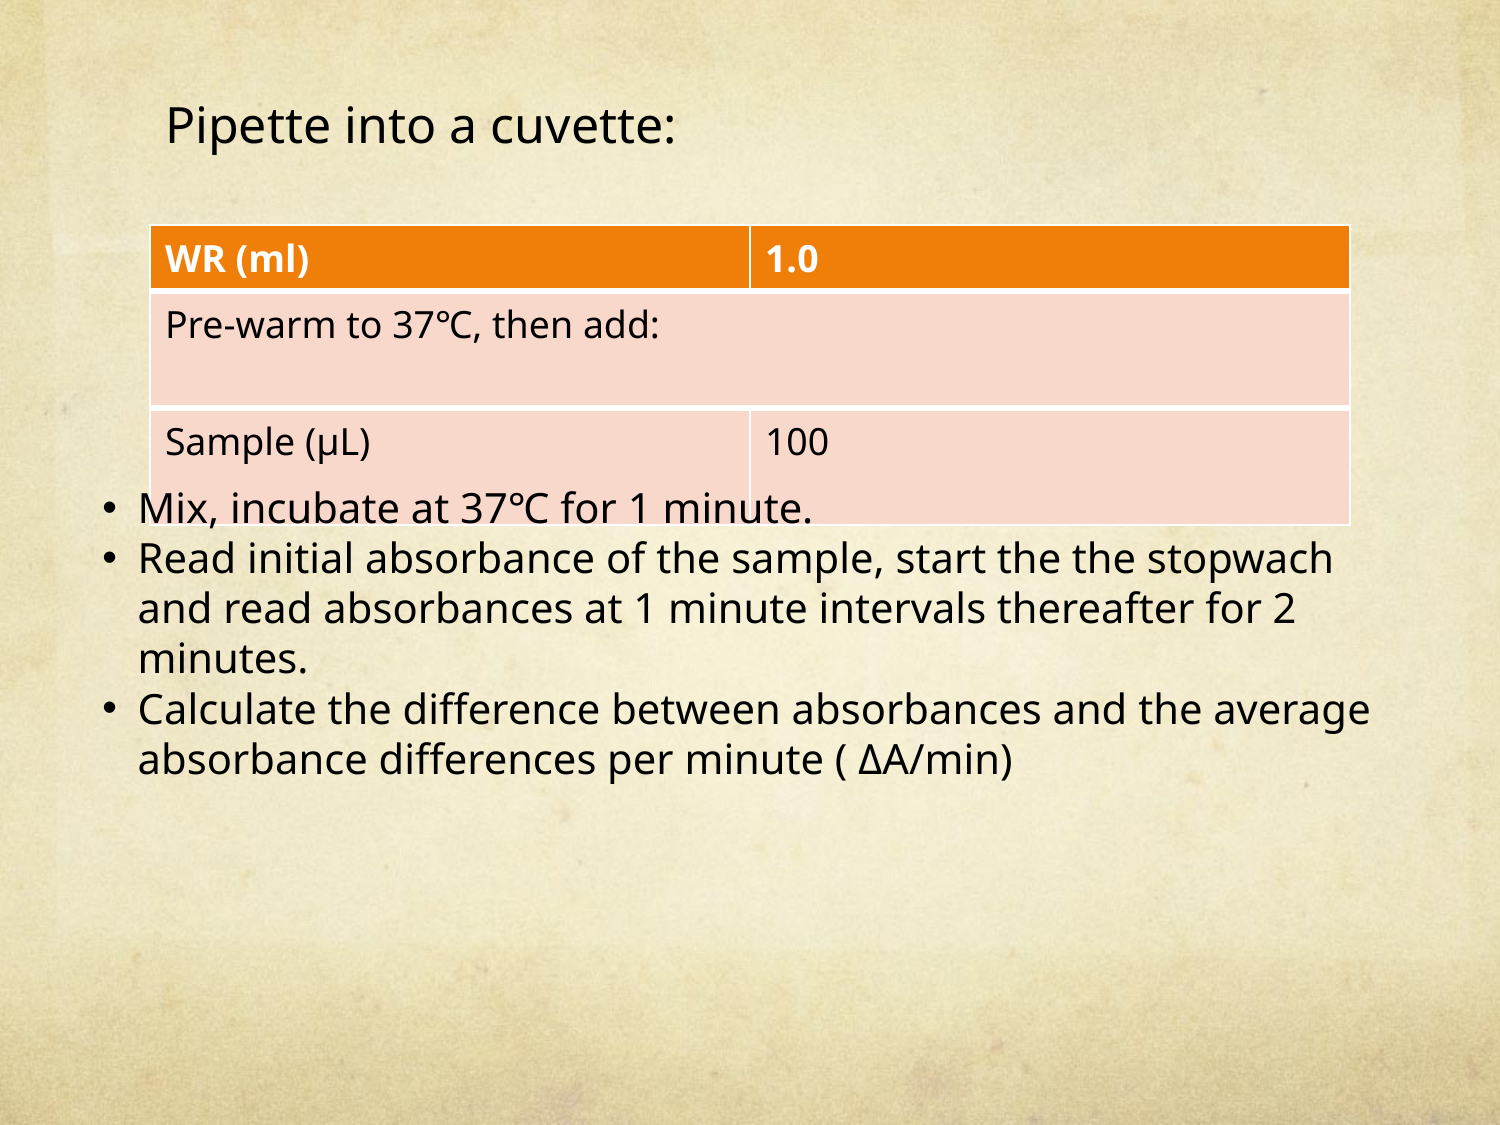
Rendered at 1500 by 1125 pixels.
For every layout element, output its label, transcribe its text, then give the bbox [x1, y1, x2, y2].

table_cell Sample (µL) [151, 411, 749, 474]
table_cell 100 [751, 411, 1349, 474]
picture [0, 0, 1500, 1125]
table_header WR (ml) [151, 226, 749, 288]
table_cell Pre-warm to 37℃, then add: [151, 294, 1349, 405]
table_header 1.0 [751, 226, 1349, 288]
title Pipette into a cuvette: [149, 82, 1350, 224]
text_box Mix, incubate at 37℃ for 1 minute. Read initial absorbance of the sample, start the the stopwach and read absorbances at 1 minute intervals thereafter for 2 minutes. Calculate the difference between absorbances and the average absorbance differences per minute ( ΔA/min) [87, 474, 1400, 790]
